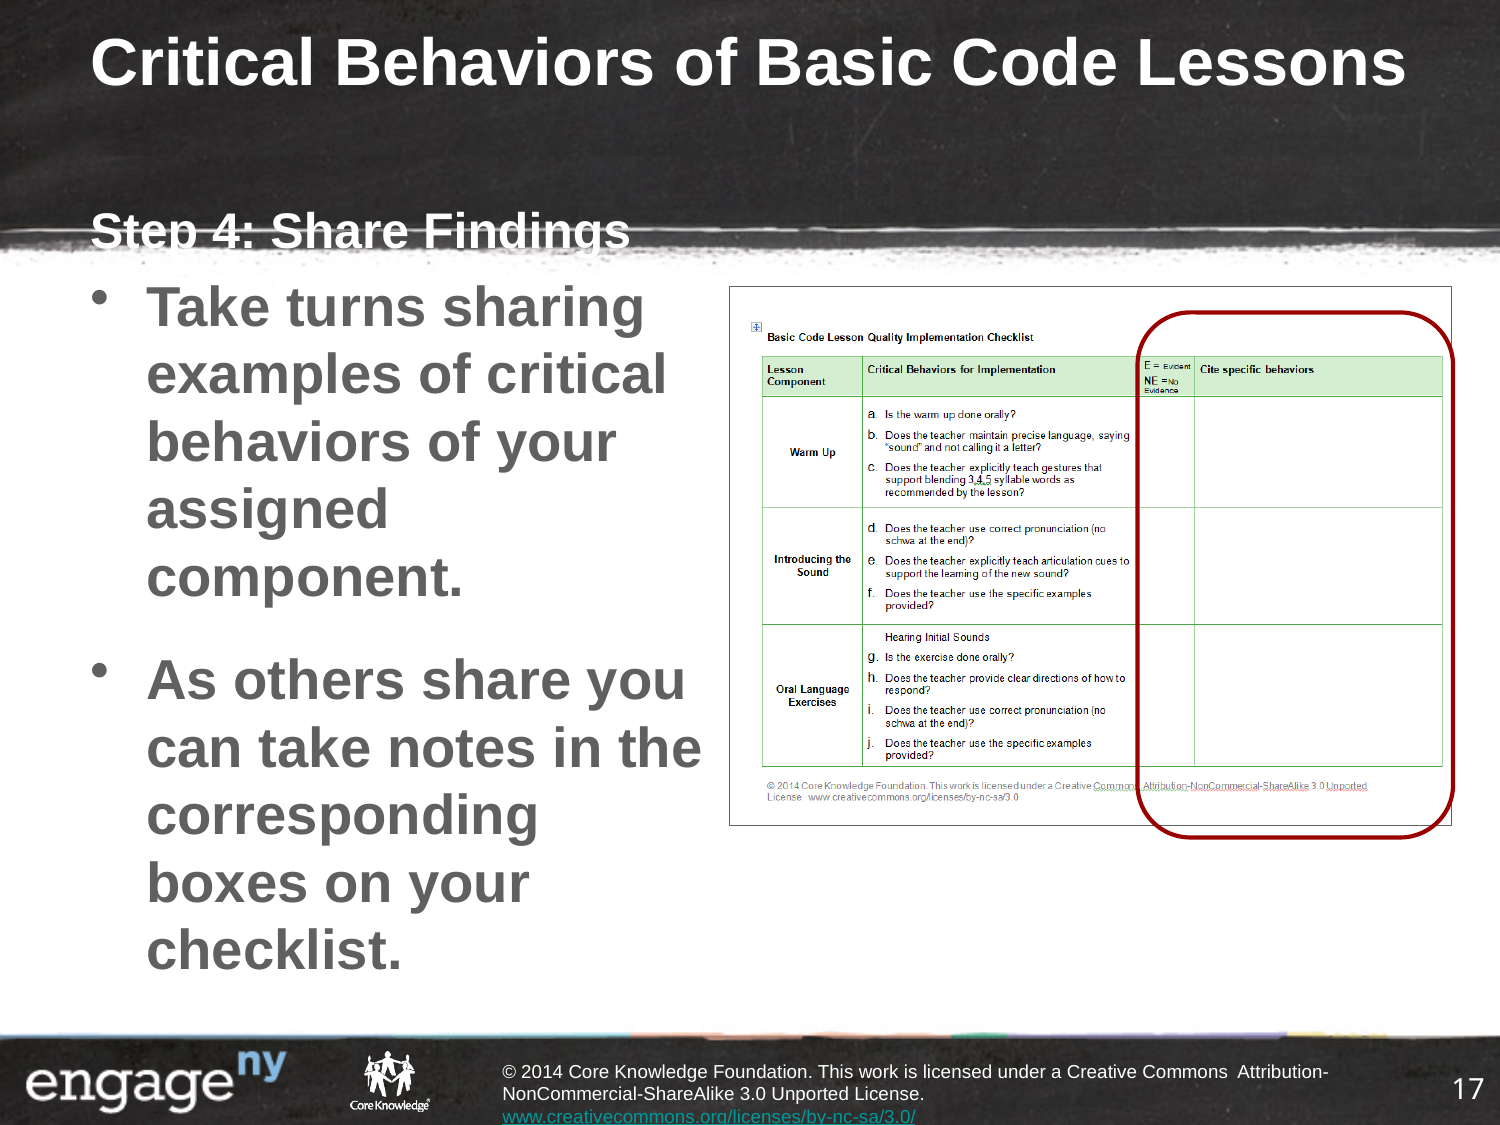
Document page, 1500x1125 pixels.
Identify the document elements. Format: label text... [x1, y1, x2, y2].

picture [0, 0, 1500, 826]
text_box [1166, 834, 1425, 840]
slide_number 17 [1337, 1062, 1500, 1113]
list Take turns sharing examples of critical behaviors of your assigned component. As others share you can take notes in the corresponding boxes on your checklist. [75, 262, 731, 1005]
title Critical Behaviors of Basic Code Lessons Step 4: Share Findings [75, 45, 1425, 233]
picture [0, 1003, 1500, 1125]
